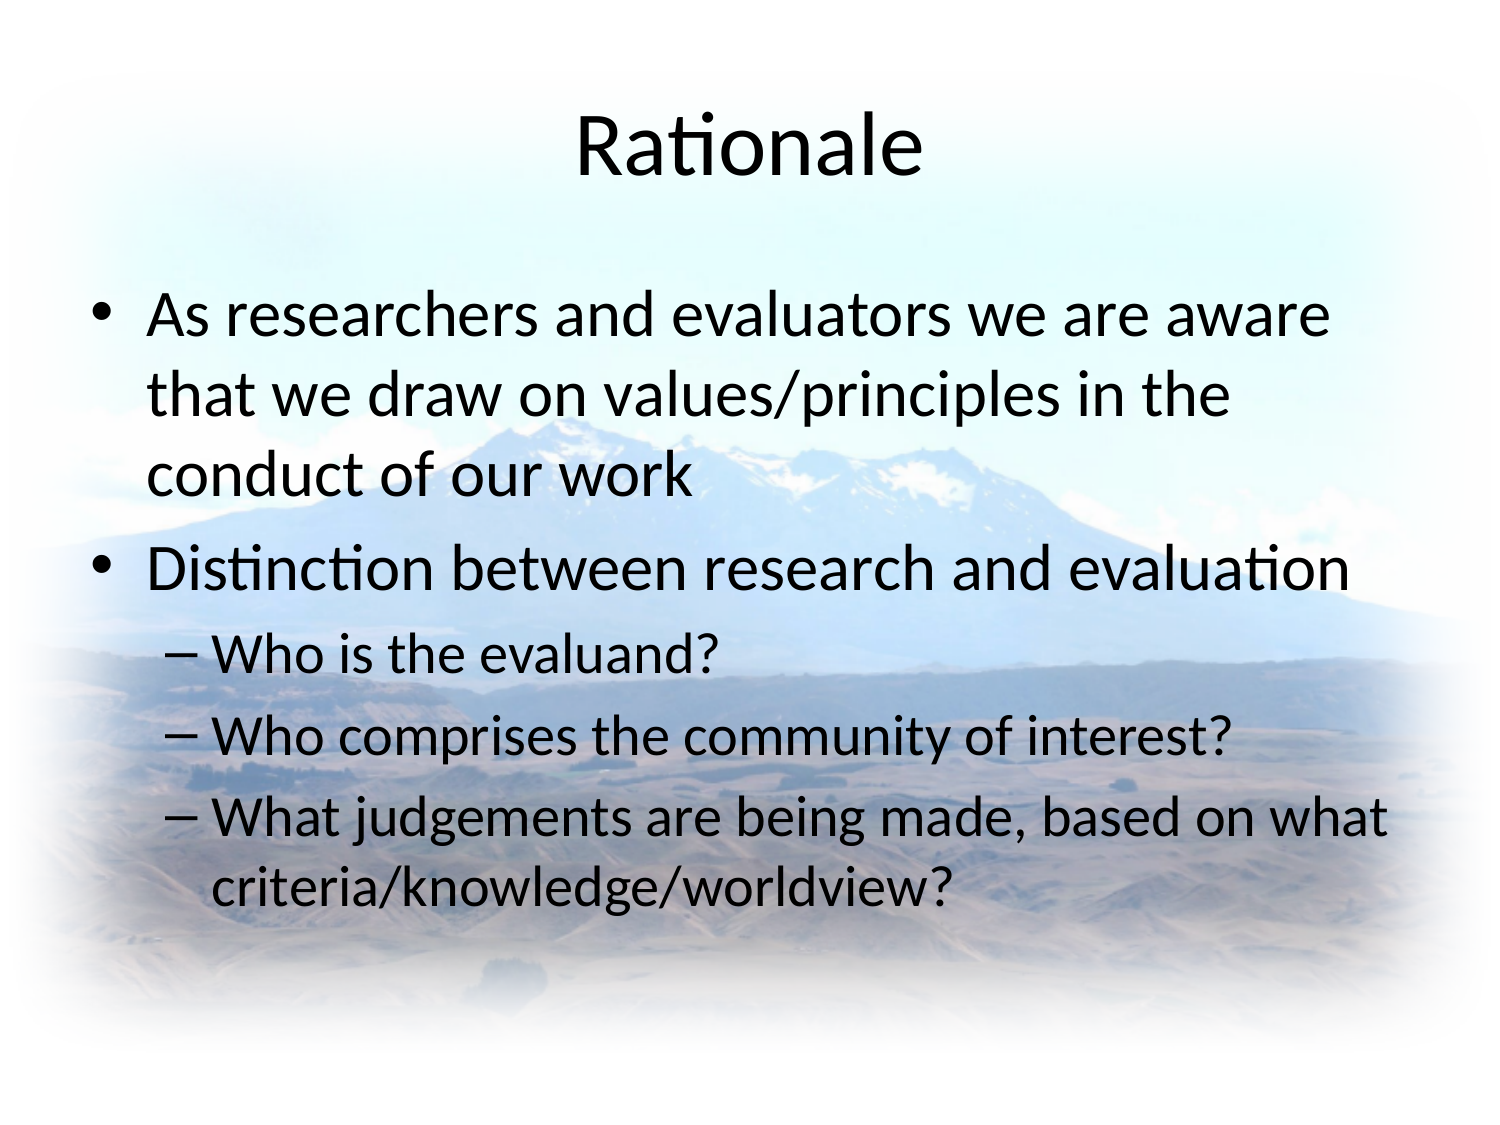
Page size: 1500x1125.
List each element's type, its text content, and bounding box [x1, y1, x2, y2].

title Rationale [75, 45, 1425, 233]
list As researchers and evaluators we are aware that we draw on values/principles in the conduct of our work Distinction between research and evaluation Who is the evaluand? Who comprises the community of interest? What judgements are being made, based on what criteria/knowledge/worldview? [75, 262, 1425, 1059]
